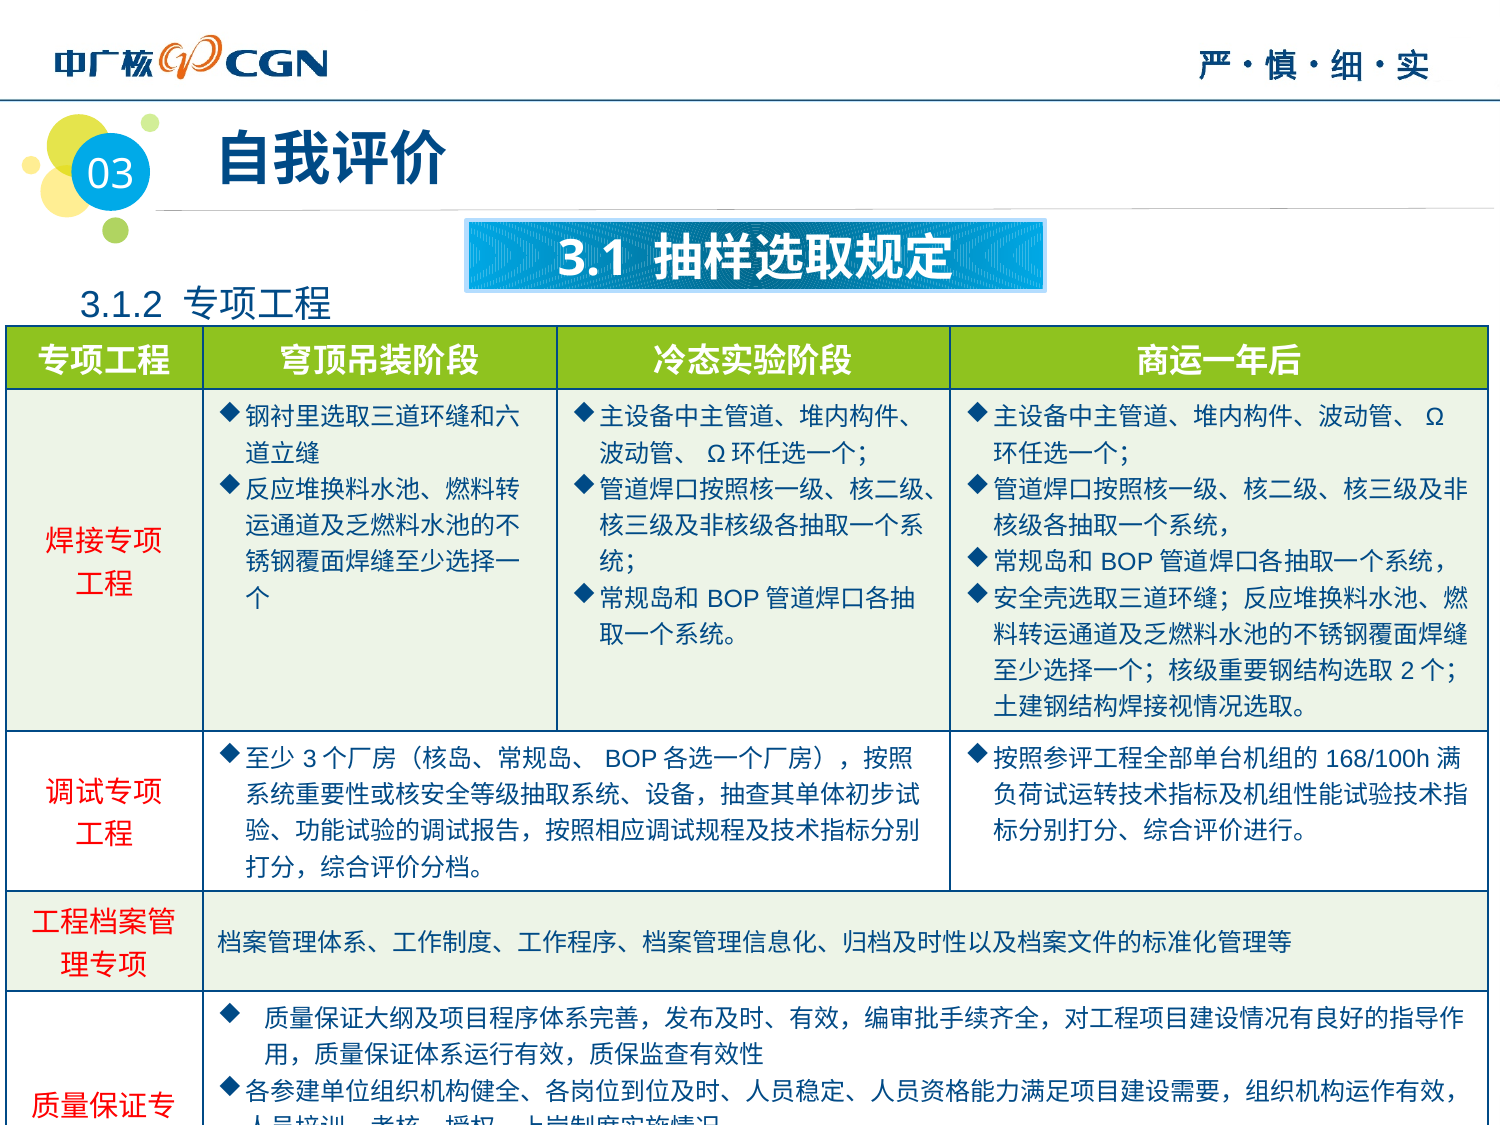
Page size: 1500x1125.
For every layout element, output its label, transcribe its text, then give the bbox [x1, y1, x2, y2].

table_cell 钢衬里选取三道环缝和六道立缝 反应堆换料水池、燃料转运通道及乏燃料水池的不锈钢覆面焊缝至少选择一个 [204, 390, 556, 730]
table_cell 主设备中主管道、堆内构件、波动管、Ω环任选一个； 管道焊口按照核一级、核二级、核三级及非核级各抽取一个系统， 常规岛和BOP管道焊口各抽取一个系统， 安全壳选取三道环缝；反应堆换料水池、燃料转运通道及乏燃料水池的不锈钢覆面焊缝至少选择一个；核级重要钢结构选取2个；土建钢结构焊接视情况选取。 [951, 390, 1487, 730]
text_box 3.1.2 专项工程 [65, 267, 1427, 325]
table_cell 按照参评工程全部单台机组的168/100h满负荷试运转技术指标及机组性能试验技术指标分别打分、综合评价进行。 [951, 732, 1487, 890]
table_header 穹顶吊装阶段 [204, 327, 556, 388]
table_cell 质量保证专项 [7, 992, 202, 1125]
table_cell 至少3个厂房（核岛、常规岛、BOP各选一个厂房），按照系统重要性或核安全等级抽取系统、设备，抽查其单体初步试验、功能试验的调试报告，按照相应调试规程及技术指标分别打分，综合评价分档。 [204, 732, 949, 890]
table_cell 主设备中主管道、堆内构件、波动管、Ω环任选一个； 管道焊口按照核一级、核二级、核三级及非核级各抽取一个系统； 常规岛和BOP管道焊口各抽取一个系统。 [558, 390, 949, 730]
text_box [21, 113, 160, 244]
table_cell 档案管理体系、工作制度、工作程序、档案管理信息化、归档及时性以及档案文件的标准化管理等 [204, 892, 1487, 990]
table_cell 焊接专项 工程 [7, 390, 202, 730]
table_header 专项工程 [7, 327, 202, 388]
table_header 商运一年后 [951, 327, 1487, 388]
table_header 冷态实验阶段 [558, 327, 949, 388]
text_box 自我评价 [160, 113, 1128, 199]
table_cell 质量保证大纲及项目程序体系完善，发布及时、有效，编审批手续齐全，对工程项目建设情况有良好的指导作用，质量保证体系运行有效，质保监查有效性 各参建单位组织机构健全、各岗位到位及时、人员稳定、人员资格能力满足项目建设需要，组织机构运作有效，人员培训、考核、授权、上岗制度实施情况 不符合项、变更管理、质量事件管理、质量风险预防、经验反馈等流程完善，执行效果 施工组织设计、施工方案、施工措施、工法、操作规程、作业指导书等的编审批手续齐全，归档完整，针对性和可操作性强，材料、设备的进场验收和抽样检验等制度完善 [204, 992, 1487, 1125]
table_cell 工程档案管理专项 [7, 892, 202, 990]
text_box 3.1 抽样选取规定 [466, 219, 1046, 291]
table_cell 调试专项 工程 [7, 732, 202, 890]
picture [0, 0, 1500, 1125]
slide_number 23 [1489, 1047, 1495, 1107]
